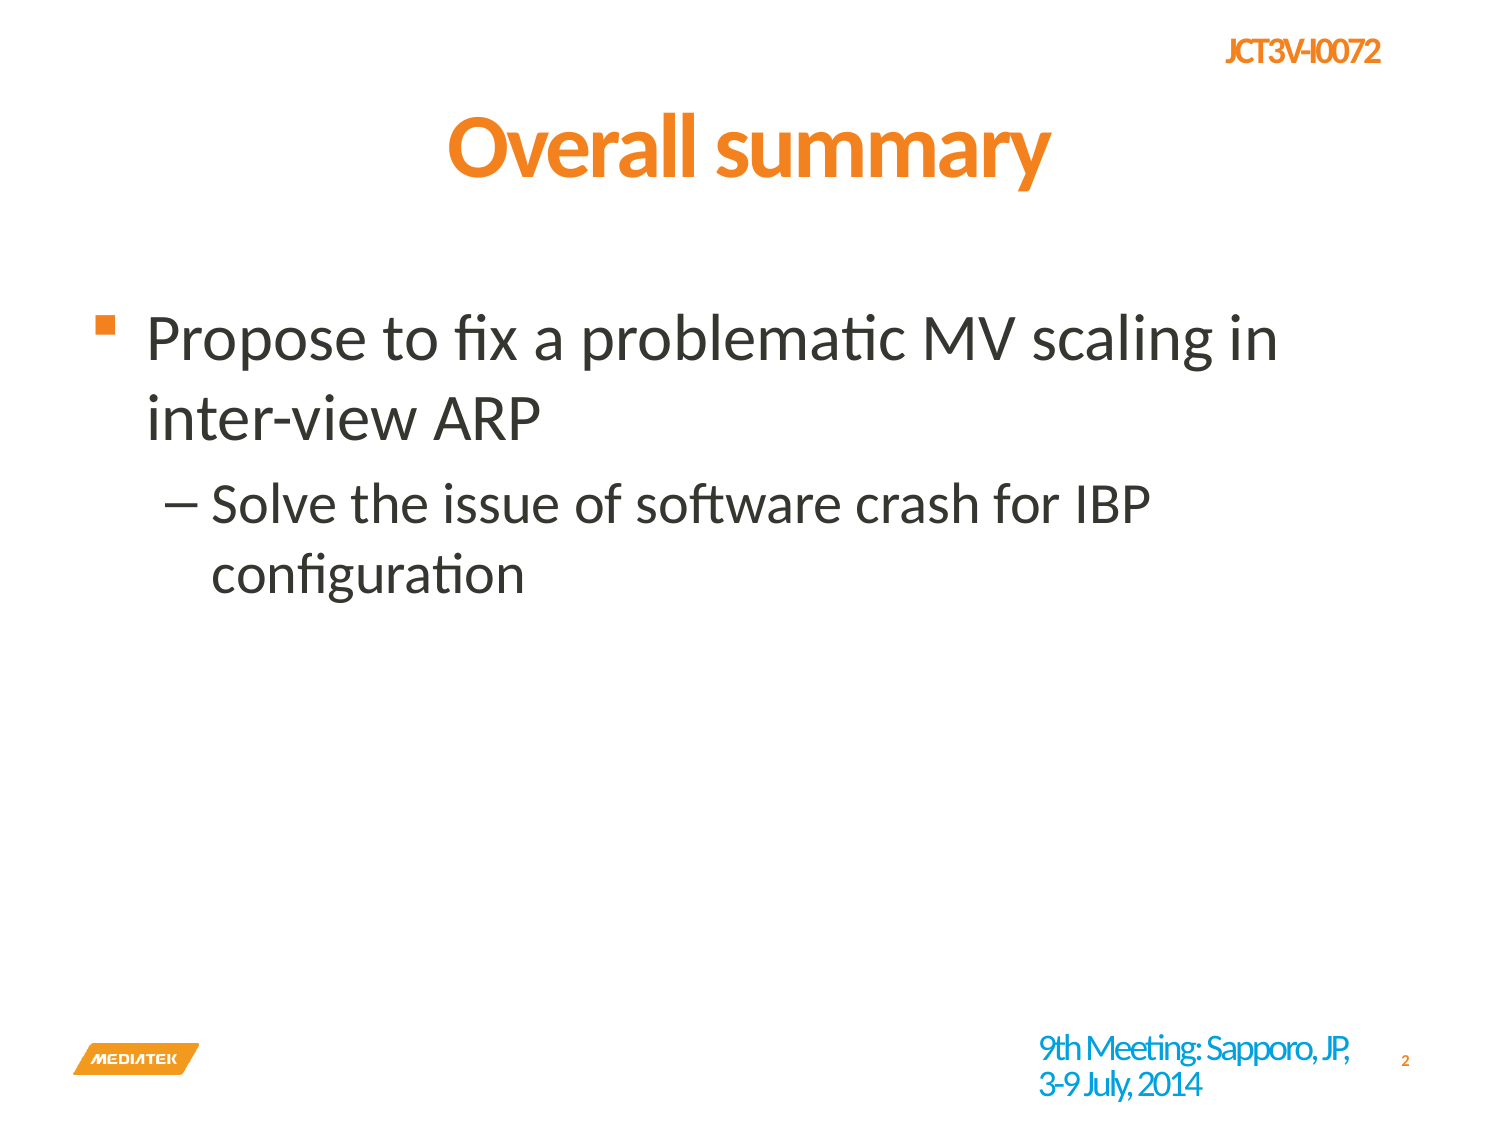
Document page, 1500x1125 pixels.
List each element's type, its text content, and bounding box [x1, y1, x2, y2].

title Overall summary [75, 99, 1425, 286]
list Propose to fix a problematic MV scaling in inter-view ARP Solve the issue of software crash for IBP configuration [75, 286, 1425, 990]
slide_number 2 [1251, 1029, 1425, 1090]
picture [73, 1043, 199, 1075]
